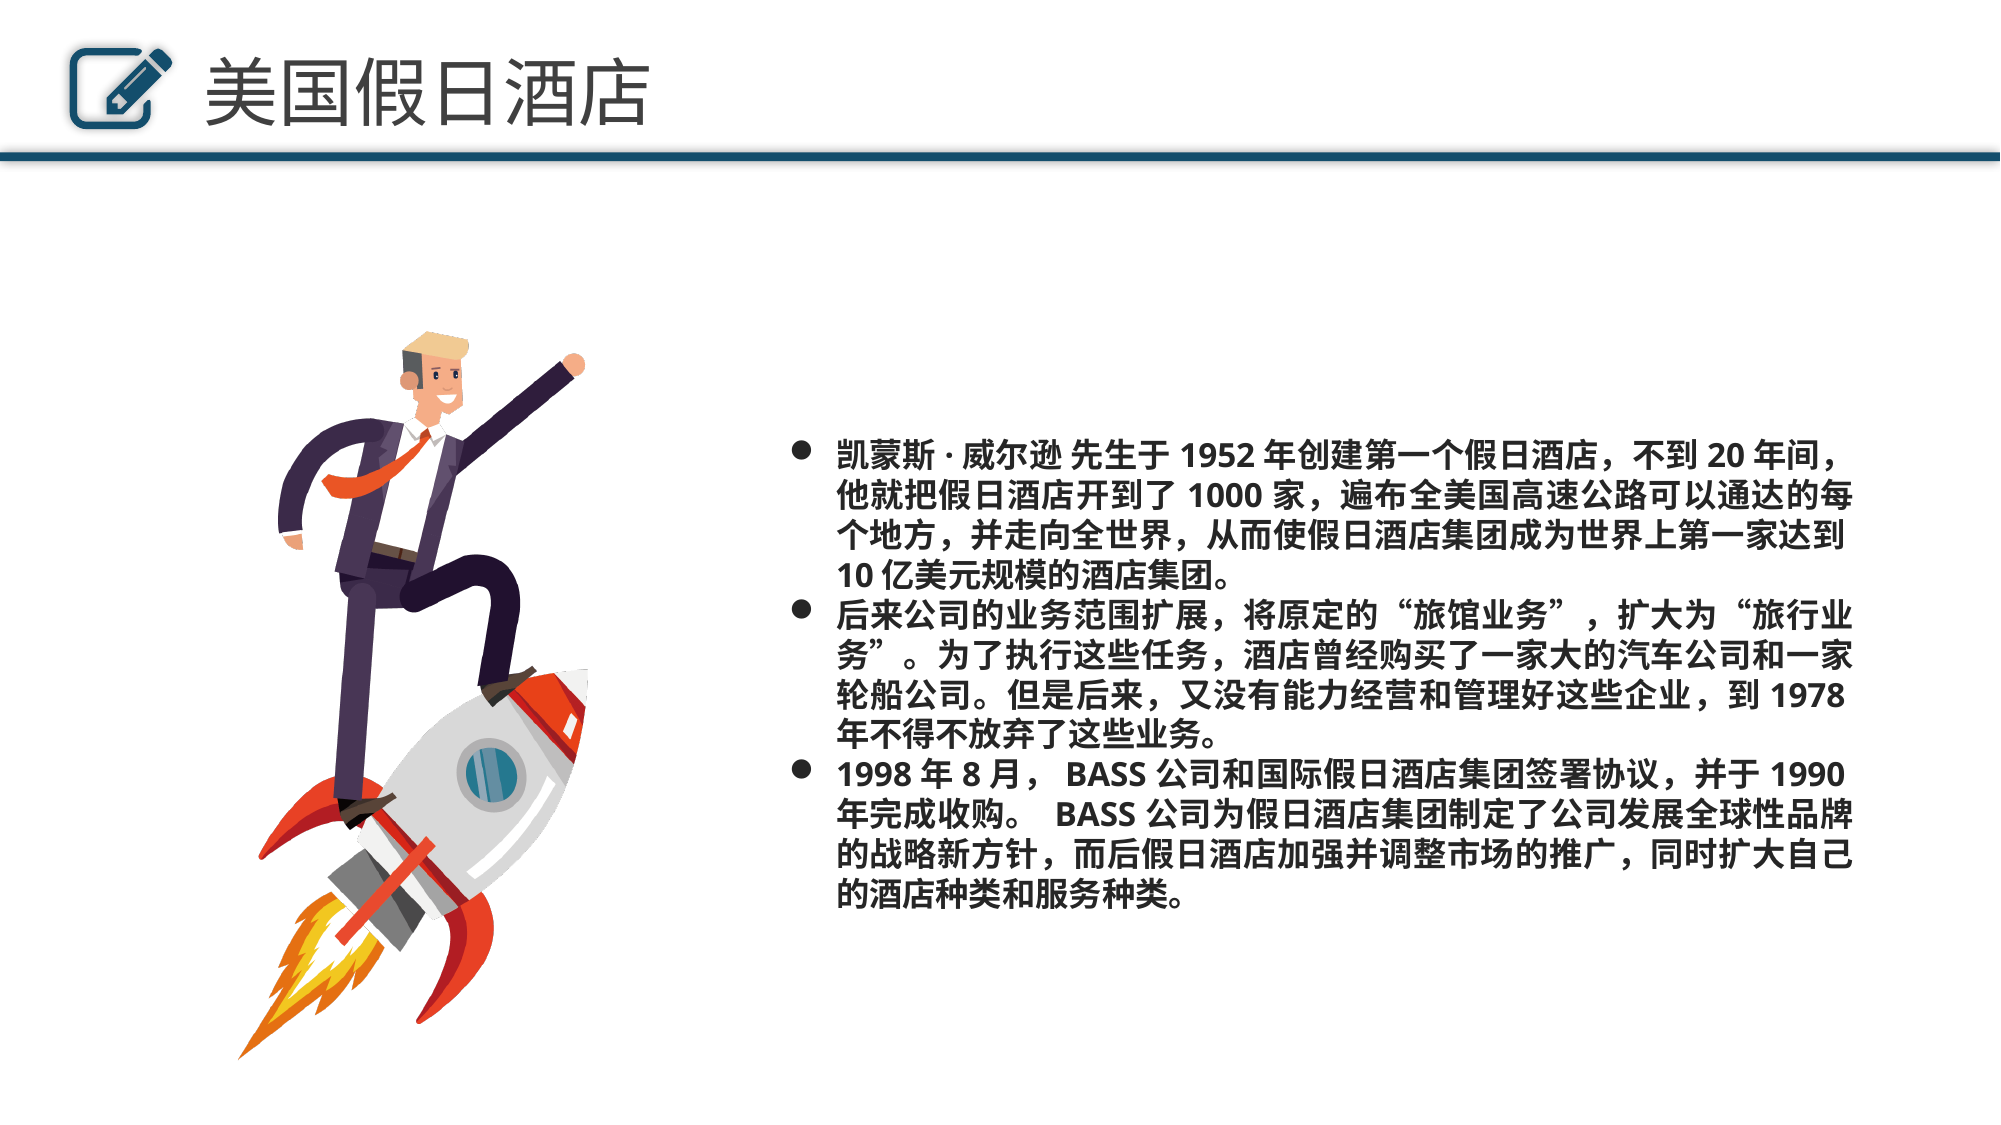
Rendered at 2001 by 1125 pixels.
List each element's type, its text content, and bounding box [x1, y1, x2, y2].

text_box 美国假日酒店 [203, 45, 654, 136]
text_box [106, 59, 162, 115]
text_box [0, 151, 2000, 162]
picture [235, 322, 604, 1095]
text_box 凯蒙斯·威尔逊 先生于1952年创建第一个假日酒店，不到20年间，他就把假日酒店开到了1000家，遍布全美国高速公路可以通达的每个地方，并走向全世界，从而使假日酒店集团成为世界上第一家达到10亿美元规模的酒店集团。 后来公司的业务范围扩展，将原定的“旅馆业务”，扩大为“旅行业务”。为了执行这些任务，酒店曾经购买了一家大的汽车公司和一家轮船公司。但是后来，又没有能力经营和管理好这些企业，到1978年不得不放弃了这些业务。 1998年8月，BASS公司和国际假日酒店集团签署协议，并于1990年完成收购。 BASS公司为假日酒店集团制定了公司发展全球性品牌的战略新方针，而后假日酒店加强并调整市场的推广，同时扩大自己的酒店种类和服务种类。 [774, 426, 1869, 921]
text_box [69, 48, 151, 130]
text_box [148, 48, 173, 72]
